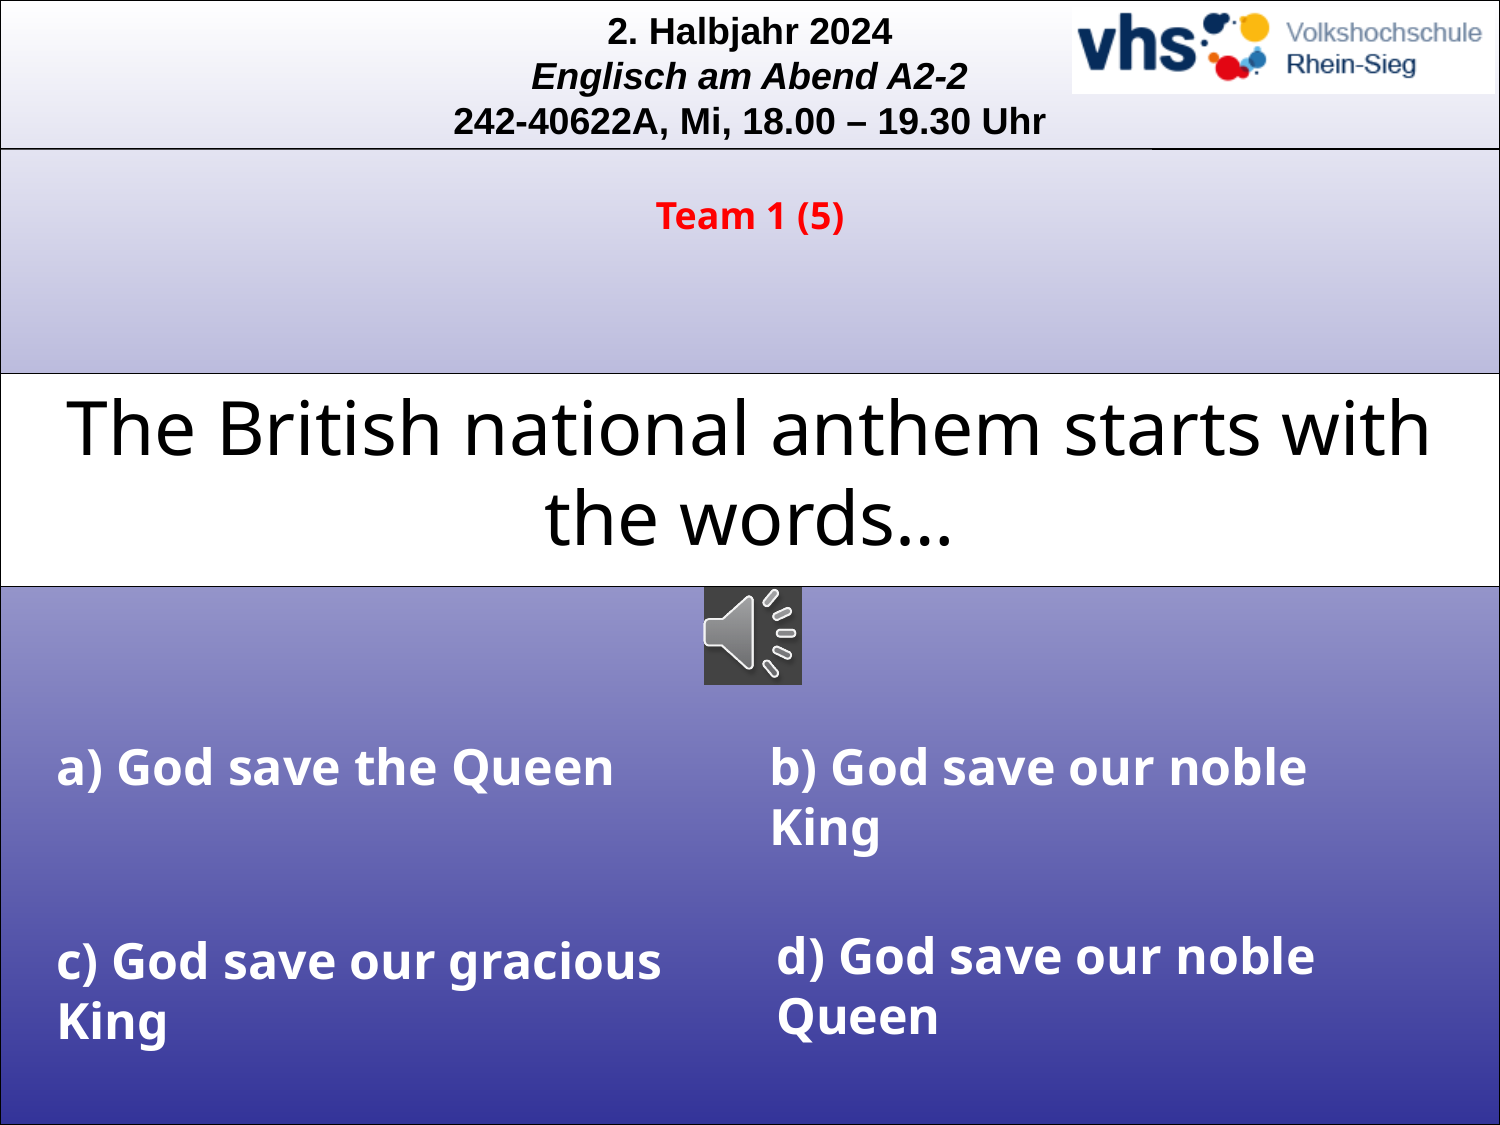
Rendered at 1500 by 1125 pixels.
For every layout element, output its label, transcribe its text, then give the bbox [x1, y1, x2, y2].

picture [702, 585, 803, 687]
title The British national anthem starts with the words… [0, 373, 1500, 587]
picture [1072, 7, 1495, 94]
text_box a) God save the Queen [41, 727, 703, 803]
text_box b) God save our noble King [754, 727, 1436, 863]
text_box c) God save our gracious King [41, 921, 680, 1057]
text_box Team 1 (5) [0, 184, 1500, 245]
text_box d) God save our noble Queen [761, 916, 1500, 1052]
